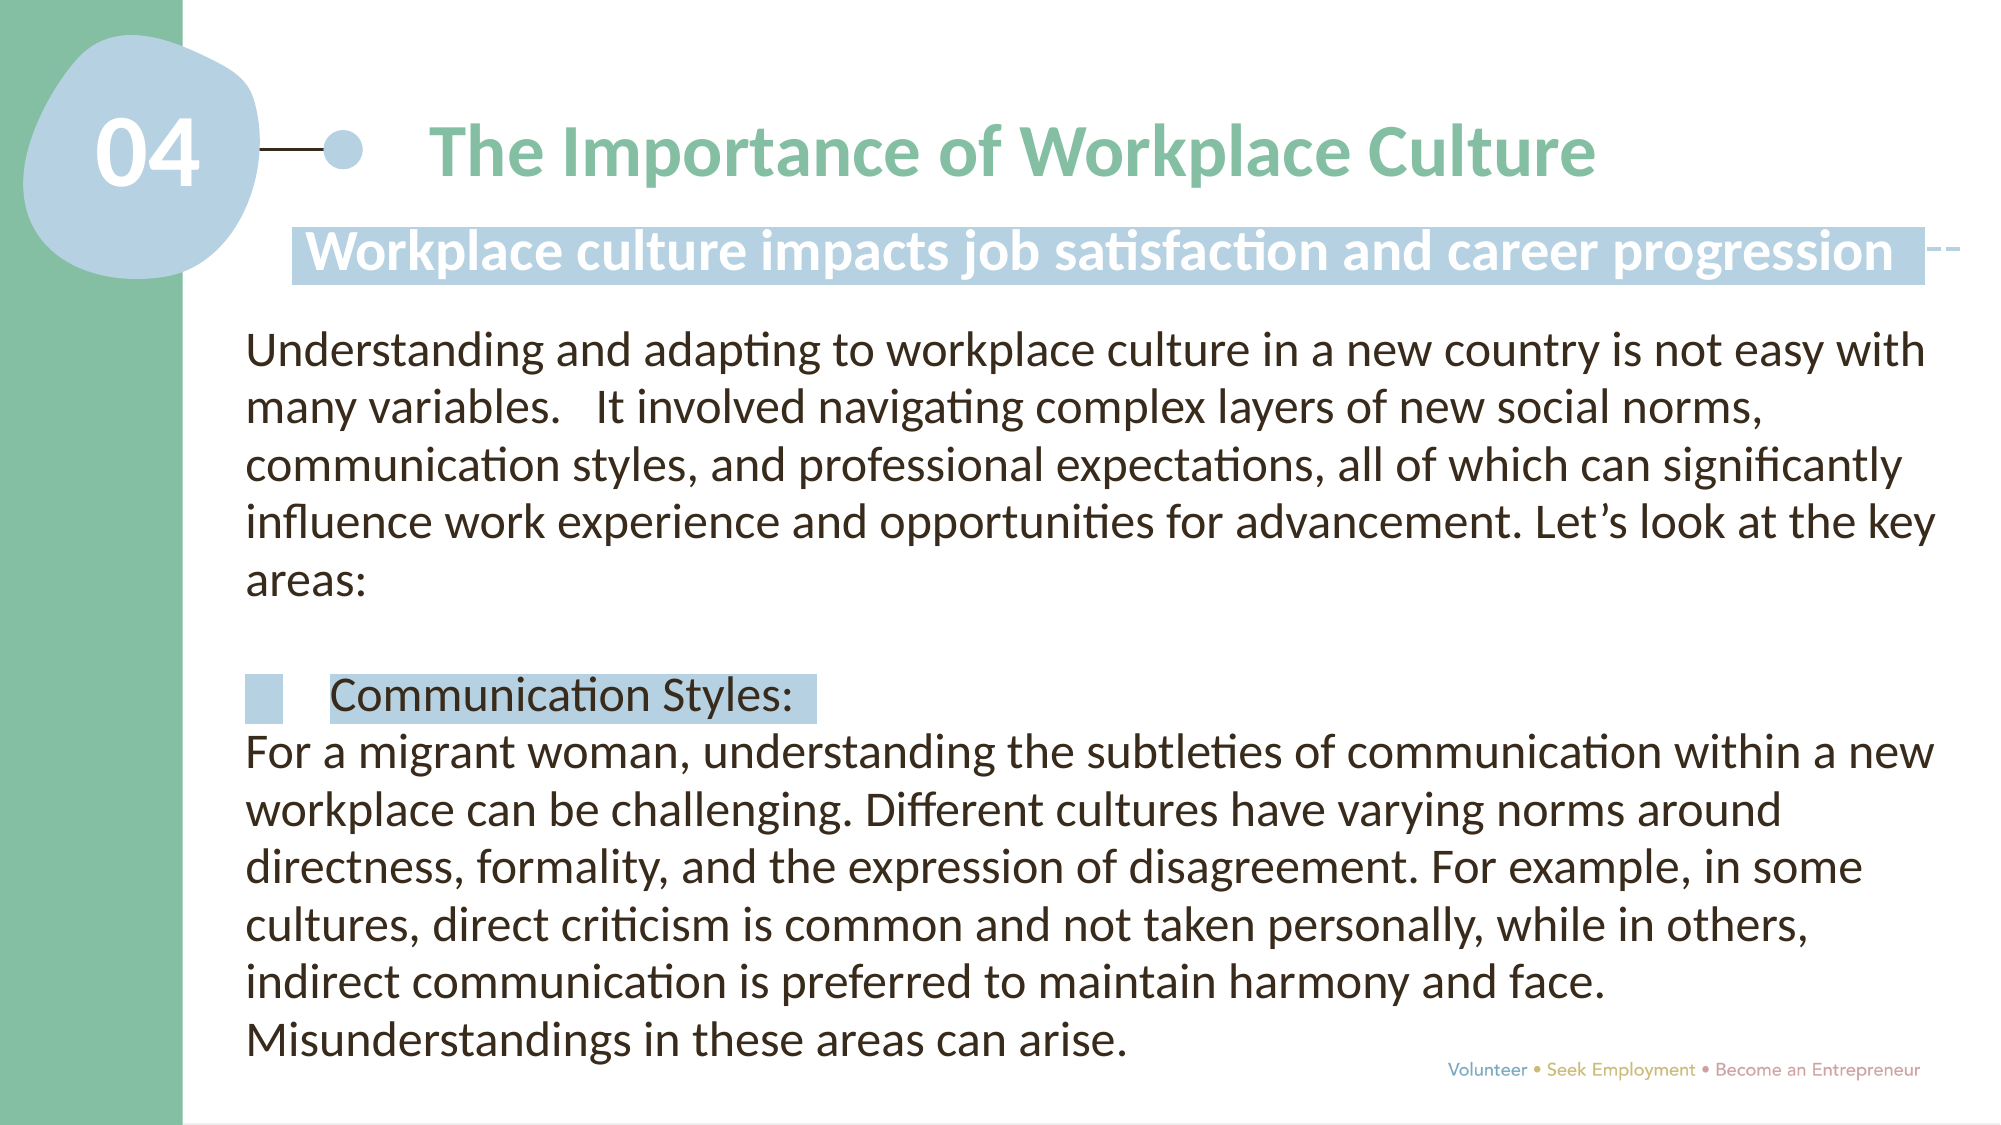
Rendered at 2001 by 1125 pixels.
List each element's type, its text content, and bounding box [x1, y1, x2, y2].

text_box [0, 0, 184, 1125]
text_box [34, 230, 234, 280]
text_box Understanding and adapting to workplace culture in a new country is not easy with many variables. It involved navigating complex layers of new social norms, communication styles, and professional expectations, all of which can significantly influence work experience and opportunities for advancement. Let’s look at the key areas: Communication Styles: For a migrant woman, understanding the subtleties of communication within a new workplace can be challenging. Different cultures have varying norms around directness, formality, and the expression of disagreement. For example, in some cultures, direct criticism is common and not taken personally, while in others, indirect communication is preferred to maintain harmony and face. Misunderstandings in these areas can arise. [230, 311, 1974, 516]
text_box The Importance of Workplace Culture [414, 108, 1675, 204]
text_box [110, 129, 363, 170]
picture [1418, 1046, 1971, 1103]
text_box 04 [21, 88, 275, 230]
text_box [55, 35, 249, 88]
text_box Workplace culture impacts job satisfaction and career progression: [276, 204, 1953, 290]
